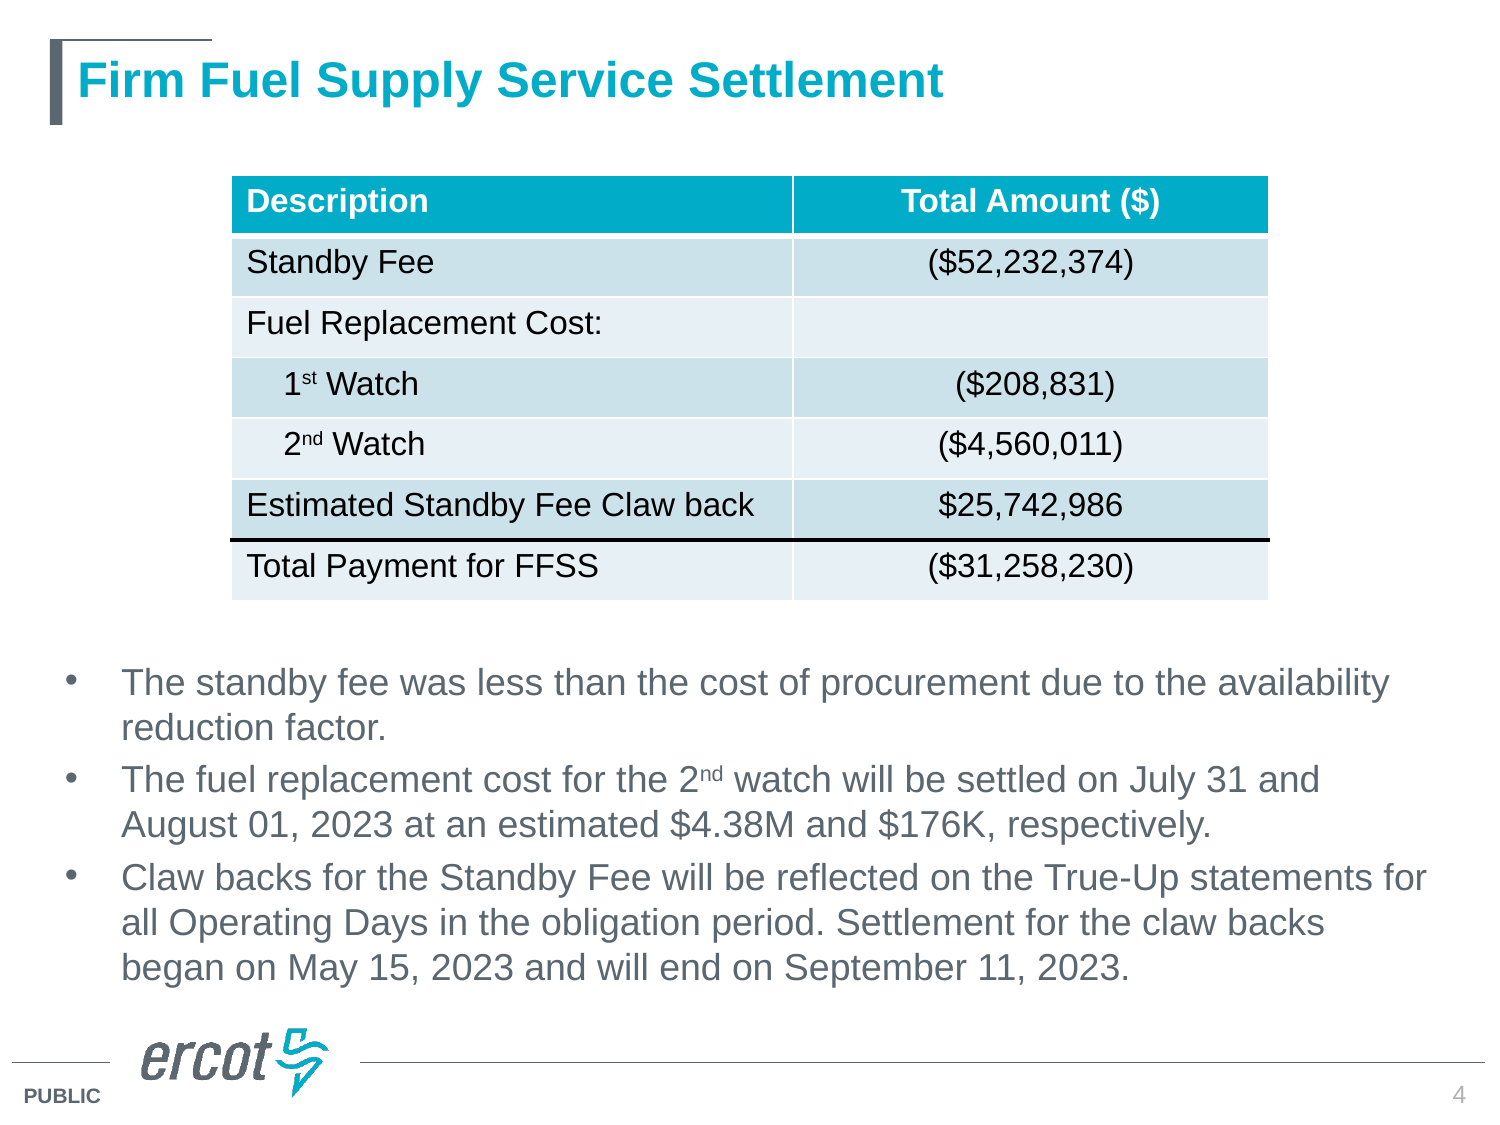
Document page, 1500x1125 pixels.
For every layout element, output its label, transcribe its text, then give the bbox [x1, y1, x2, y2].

table_cell Estimated Standby Fee Claw back [232, 480, 792, 538]
title Firm Fuel Supply Service Settlement [62, 39, 1450, 228]
table_cell [794, 298, 1268, 357]
table_cell Standby Fee [232, 239, 792, 296]
table_cell Total Payment for FFSS [232, 542, 792, 600]
table_cell ($52,232,374) [794, 239, 1268, 296]
table_cell ($4,560,011) [794, 419, 1268, 478]
table_cell $25,742,986 [794, 480, 1268, 538]
table_cell 1st Watch [232, 358, 792, 417]
list The standby fee was less than the cost of procurement due to the availability reduction factor. The fuel replacement cost for the 2nd watch will be settled on July 31 and August 01, 2023 at an estimated $4.38M and $176K, respectively. Claw backs for the Standby Fee will be reflected on the True-Up statements for all Operating Days in the obligation period. Settlement for the claw backs began on May 15, 2023 and will end on September 11, 2023. [50, 650, 1450, 1063]
table_cell Fuel Replacement Cost: [232, 298, 792, 357]
table_cell 2nd Watch [232, 419, 792, 478]
table_header Total Amount ($) [794, 176, 1268, 233]
picture [137, 1063, 332, 1100]
slide_number 4 [1437, 1076, 1475, 1112]
table_header Description [232, 176, 792, 233]
table_cell ($208,831) [794, 358, 1268, 417]
table_cell ($31,258,230) [794, 542, 1268, 600]
